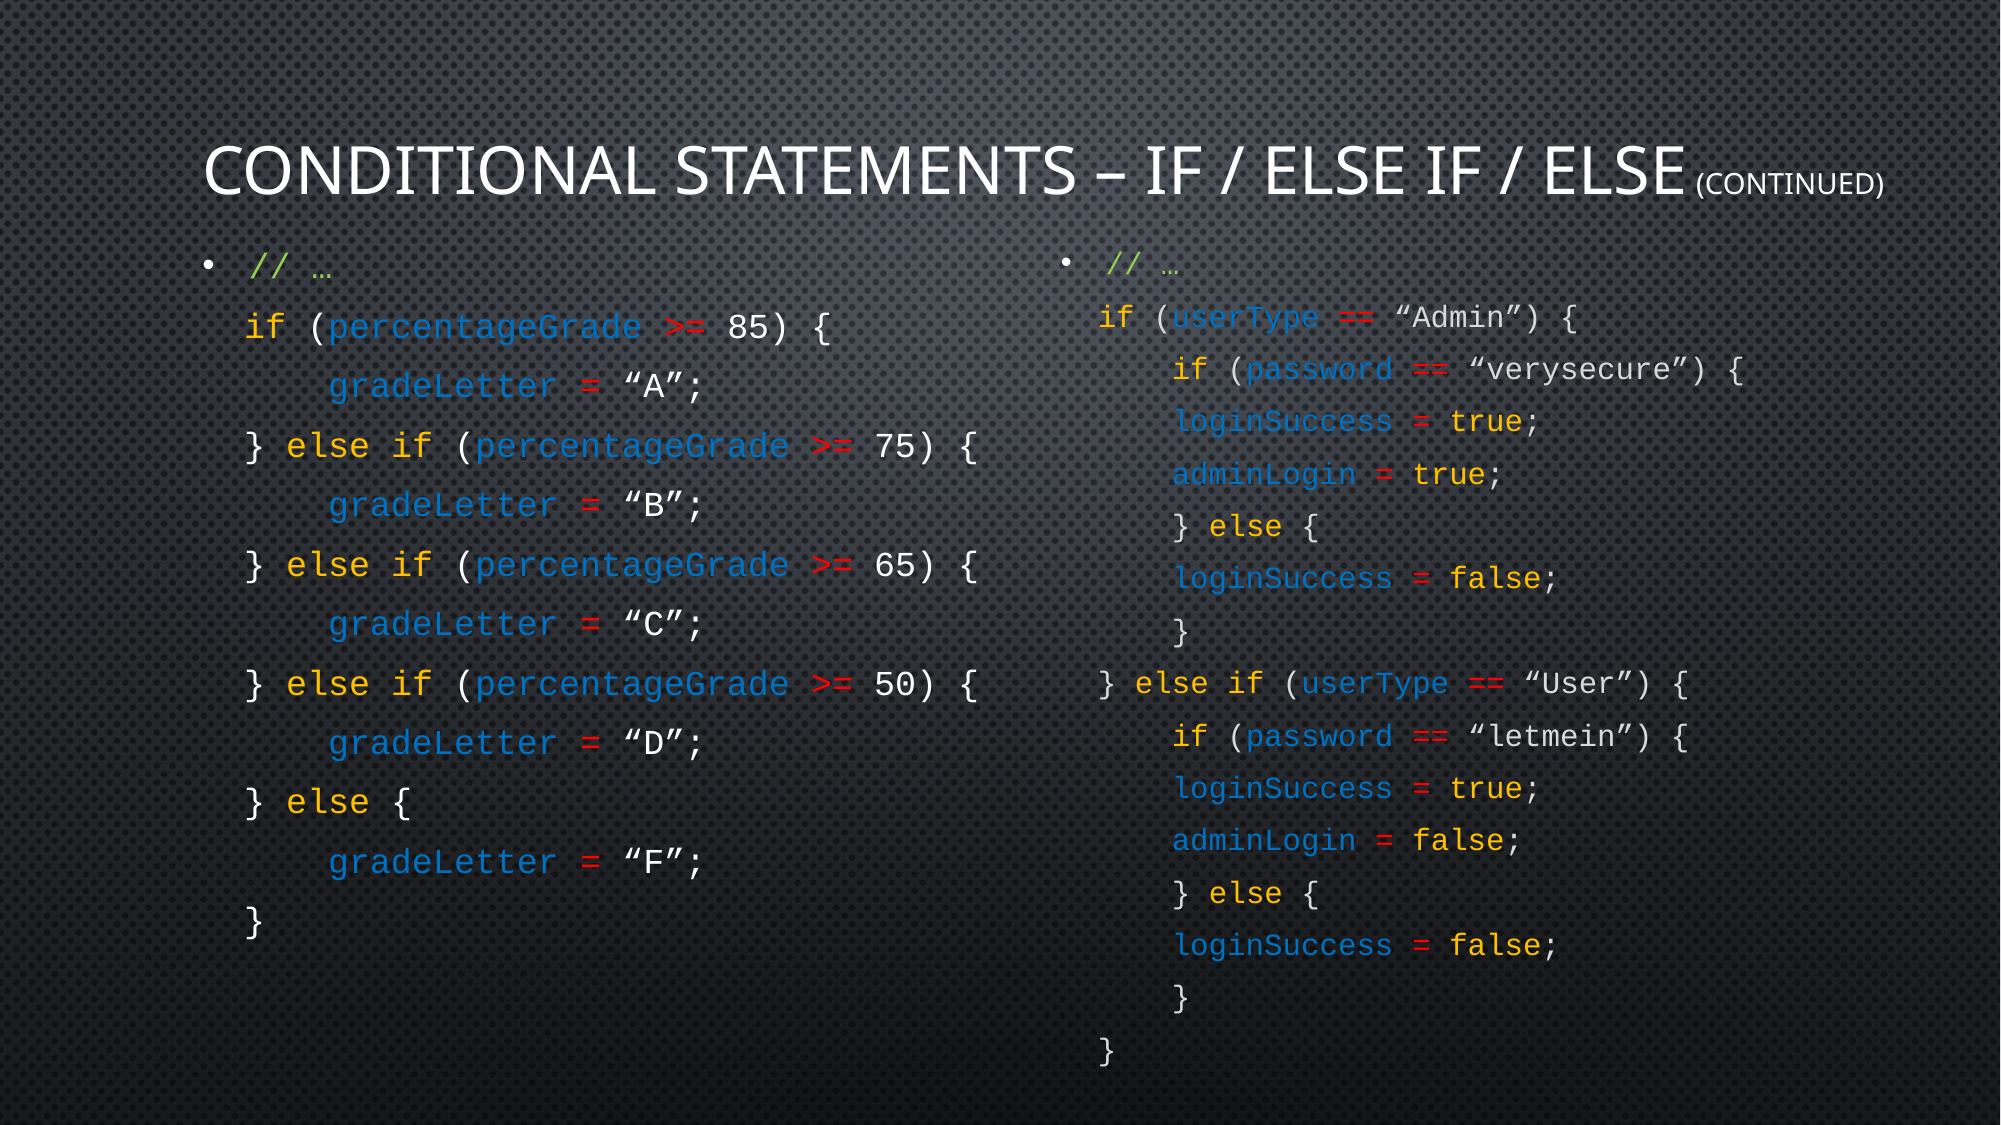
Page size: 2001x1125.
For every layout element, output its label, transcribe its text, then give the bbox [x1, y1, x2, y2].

list // … if (percentageGrade >= 85) { gradeLetter = “A”; } else if (percentageGrade >= 75) { gradeLetter = “B”; } else if (percentageGrade >= 65) { gradeLetter = “C”; } else if (percentageGrade >= 50) { gradeLetter = “D”; } else { gradeLetter = “F”; } [187, 236, 1013, 992]
title Conditional Statements – if / else if / else (Continued) [187, 99, 1902, 237]
text_box // … if (userType == “Admin”) { if (password == “verysecure”) { loginSuccess = true; adminLogin = true; } else { loginSuccess = false; } } else if (userType == “User”) { if (password == “letmein”) { loginSuccess = true; adminLogin = false; } else { loginSuccess = false; } } [1045, 236, 1902, 1096]
